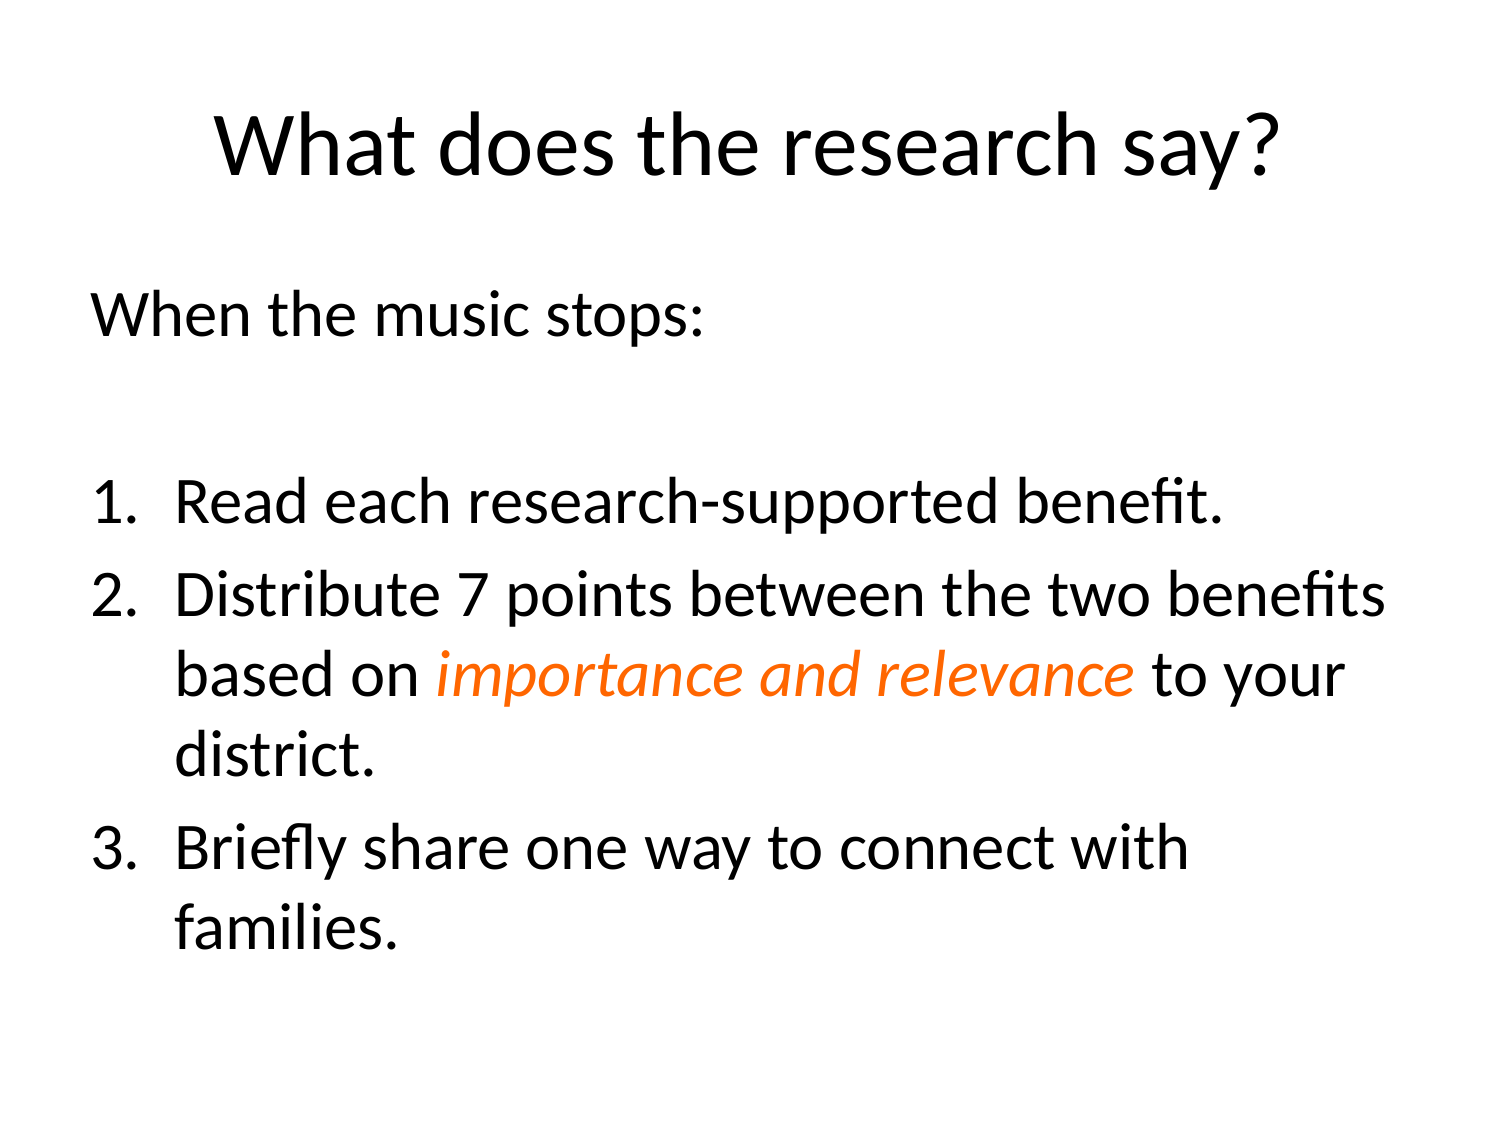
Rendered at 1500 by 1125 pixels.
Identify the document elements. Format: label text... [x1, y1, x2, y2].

title What does the research say? [75, 45, 1425, 233]
list When the music stops: Read each research-supported benefit. Distribute 7 points between the two benefits based on importance and relevance to your district. Briefly share one way to connect with families. [75, 262, 1425, 1005]
